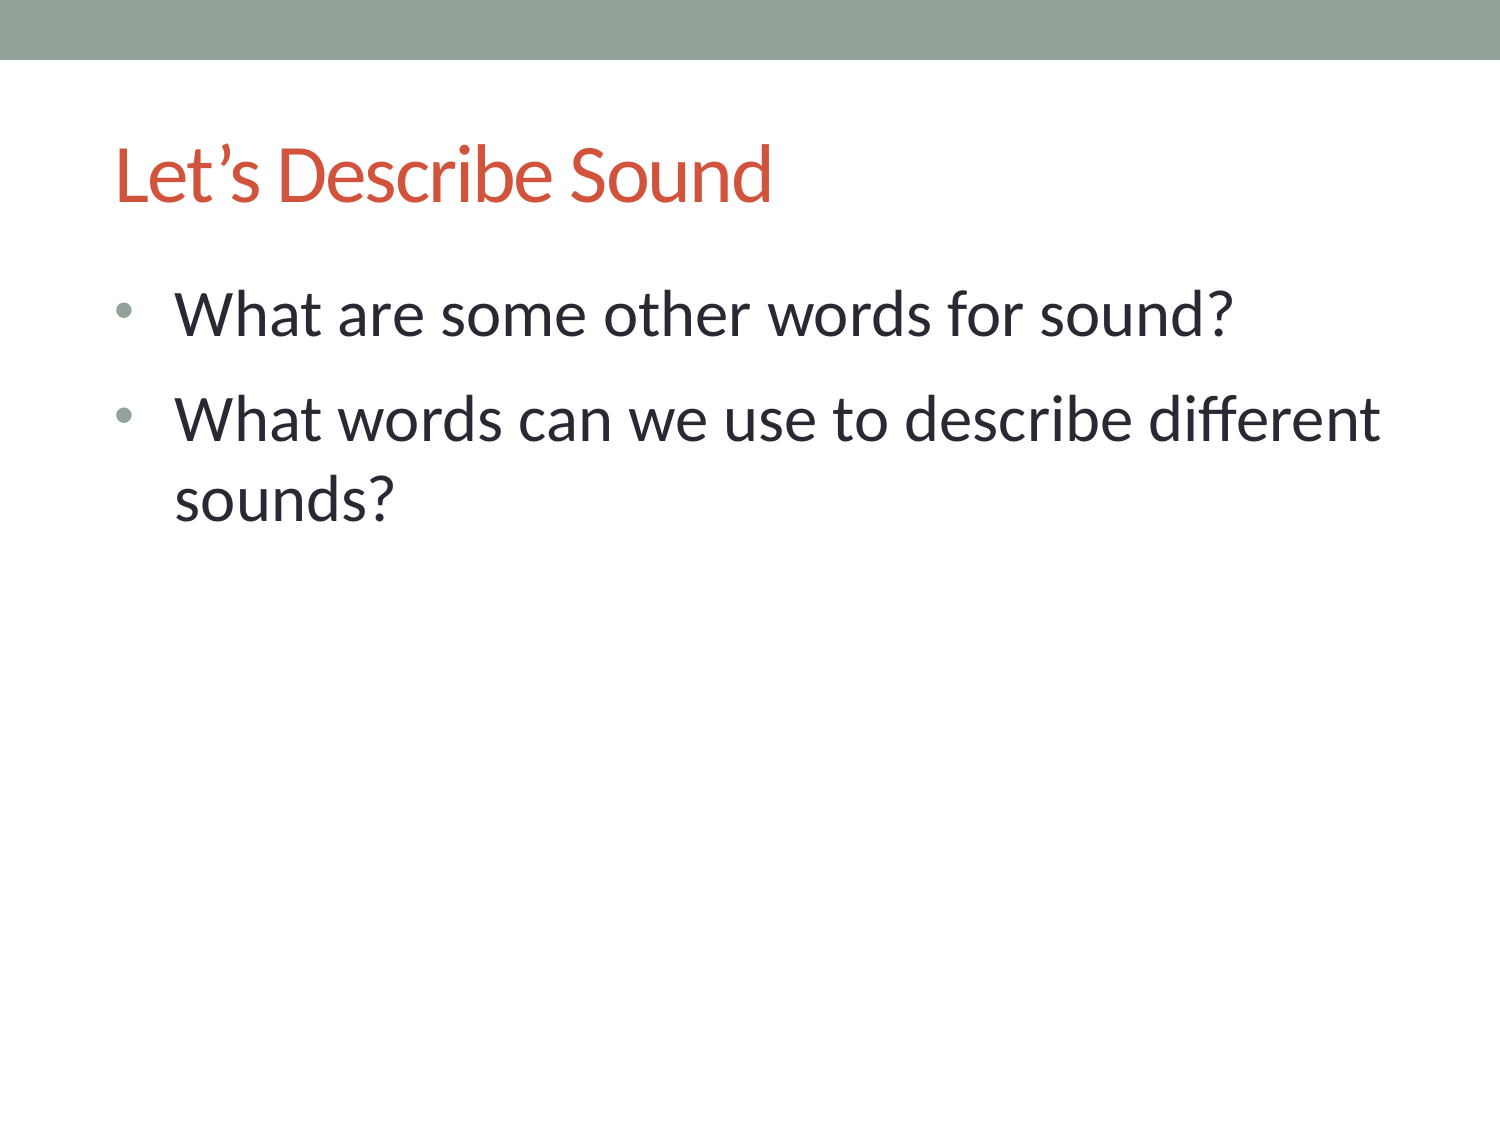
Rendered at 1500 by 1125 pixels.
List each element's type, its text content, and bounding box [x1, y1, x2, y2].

list What are some other words for sound? What words can we use to describe different sounds? [99, 262, 1425, 1063]
title Let’s Describe Sound [99, 87, 1425, 250]
